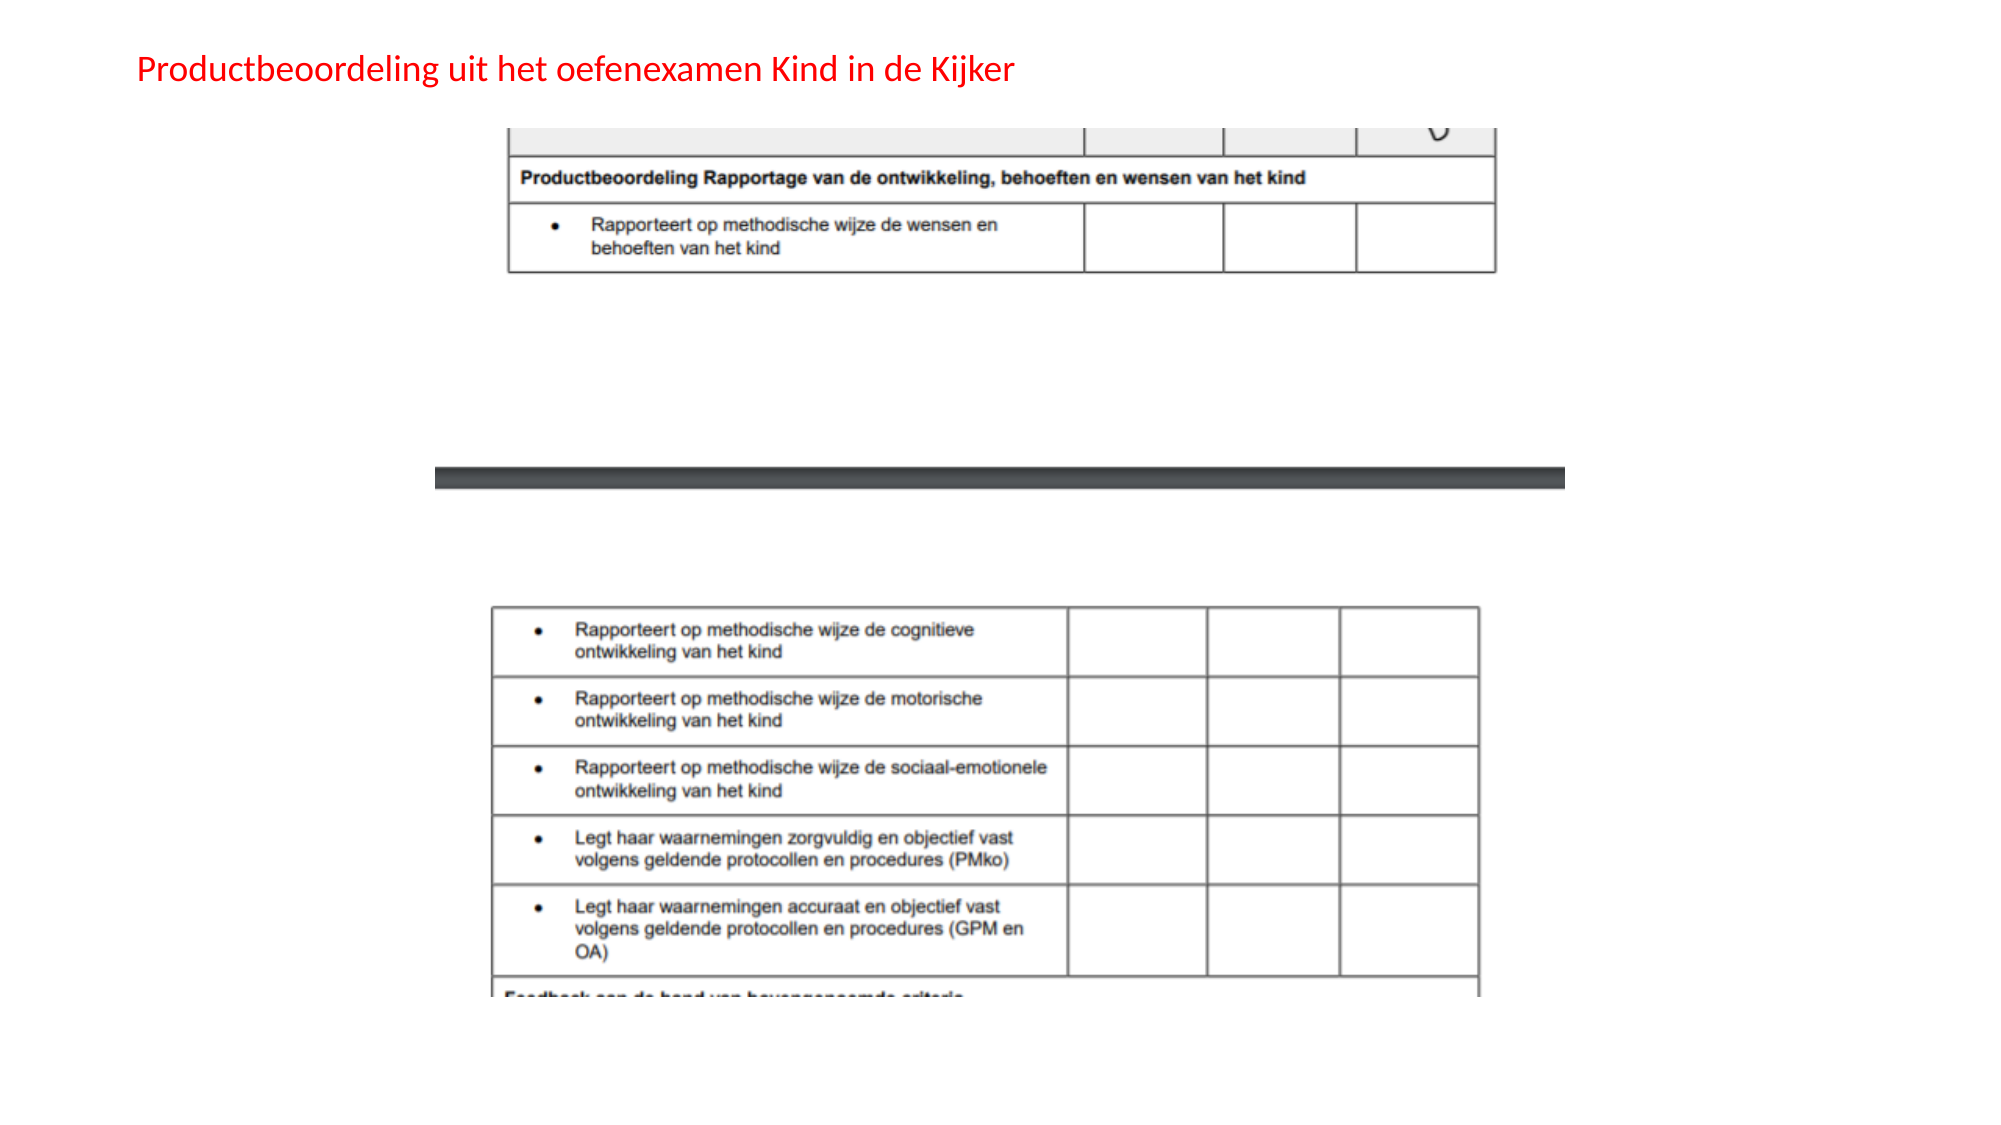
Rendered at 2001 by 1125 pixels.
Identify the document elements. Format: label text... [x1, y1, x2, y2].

picture [435, 128, 1565, 997]
text_box Productbeoordeling uit het oefenexamen Kind in de Kijker [122, 36, 1032, 97]
